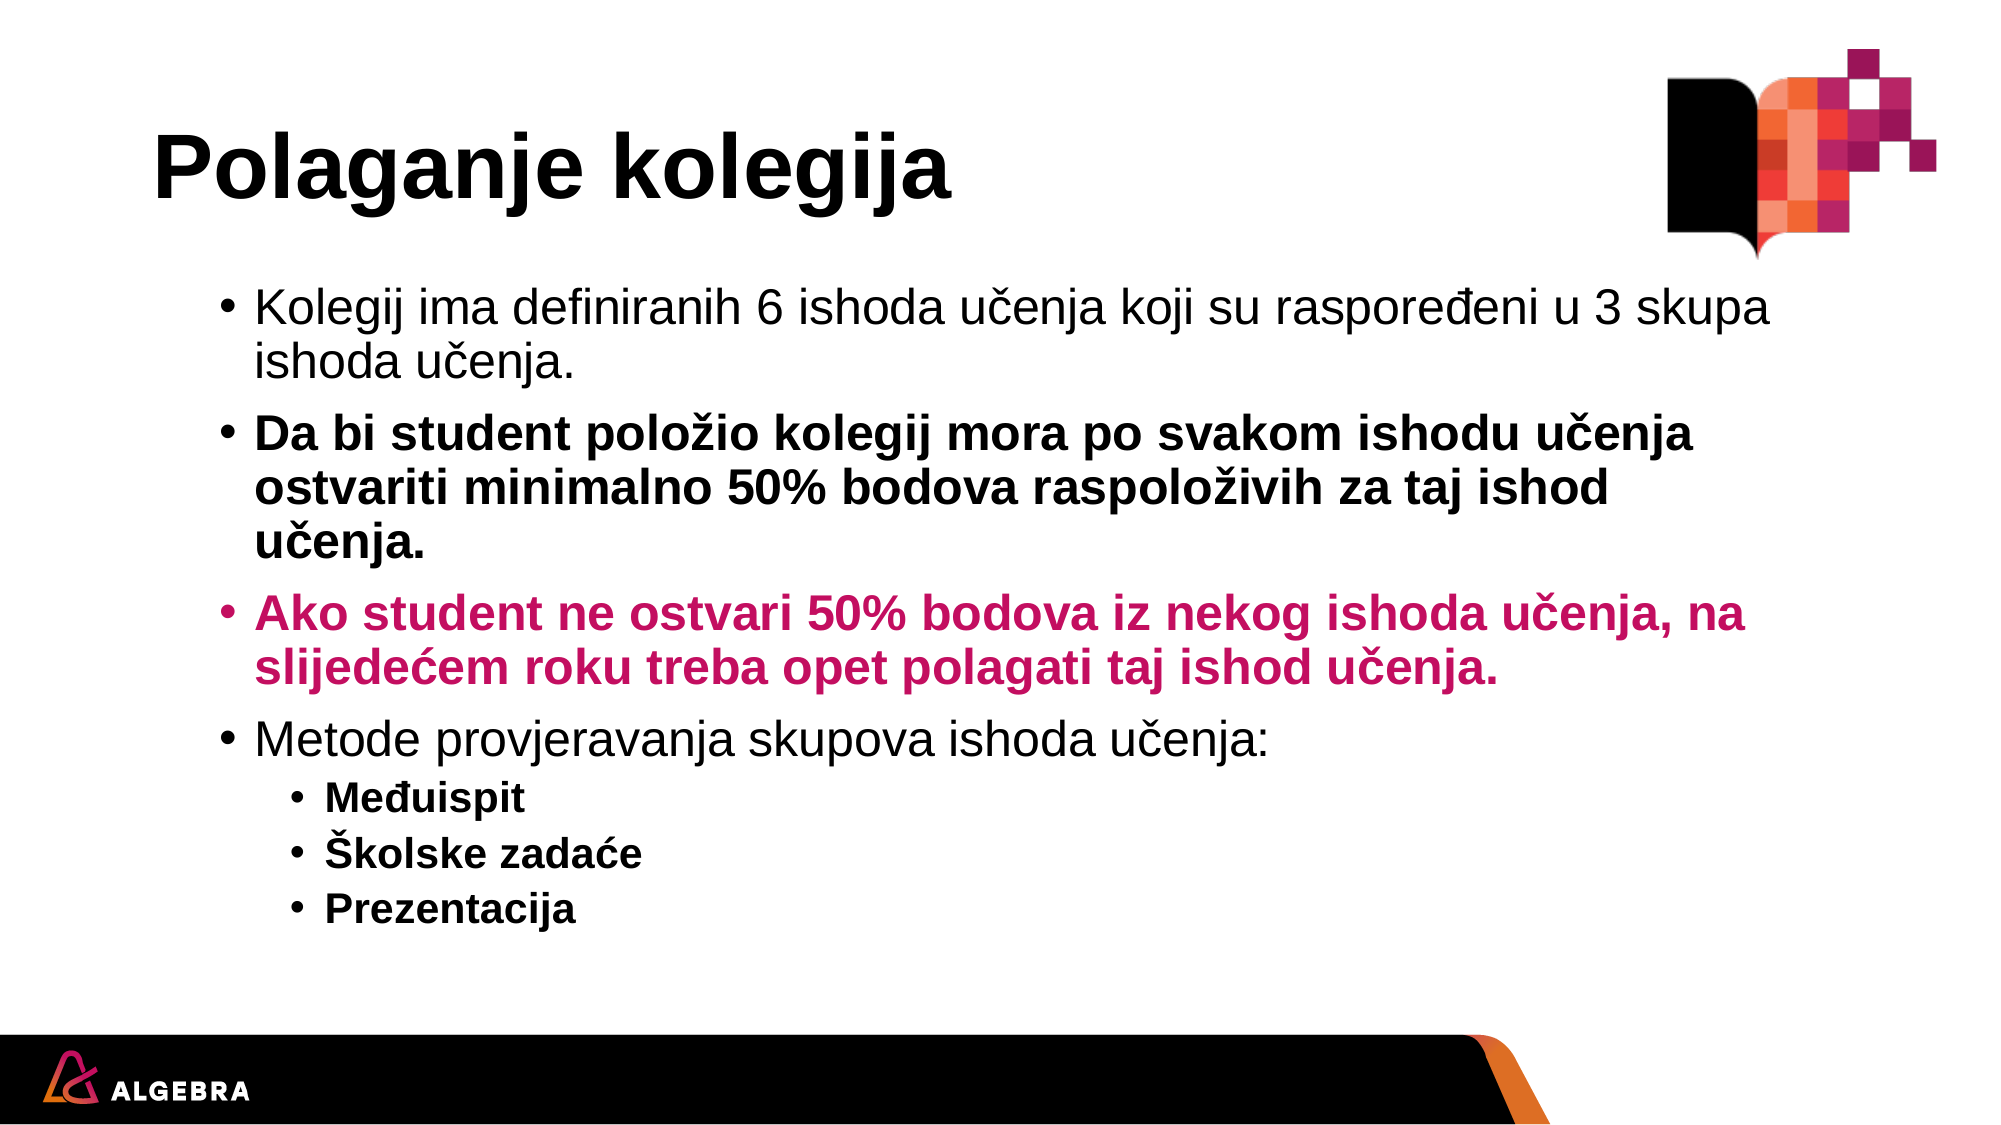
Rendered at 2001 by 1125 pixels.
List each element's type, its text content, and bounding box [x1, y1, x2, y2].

picture [0, 1034, 1733, 1125]
title Polaganje kolegija [137, 59, 1863, 278]
picture [1667, 49, 1937, 260]
list Kolegij ima definiranih 6 ishoda učenja koji su raspoređeni u 3 skupa ishoda učenja. Da bi student položio kolegij mora po svakom ishodu učenja ostvariti minimalno 50% bodova raspoloživih za taj ishod učenja. Ako student ne ostvari 50% bodova iz nekog ishoda učenja, na slijedećem roku treba opet polagati taj ishod učenja. Metode provjeravanja skupova ishoda učenja: Međuispit Školske zadaće Prezentacija [205, 273, 1803, 948]
